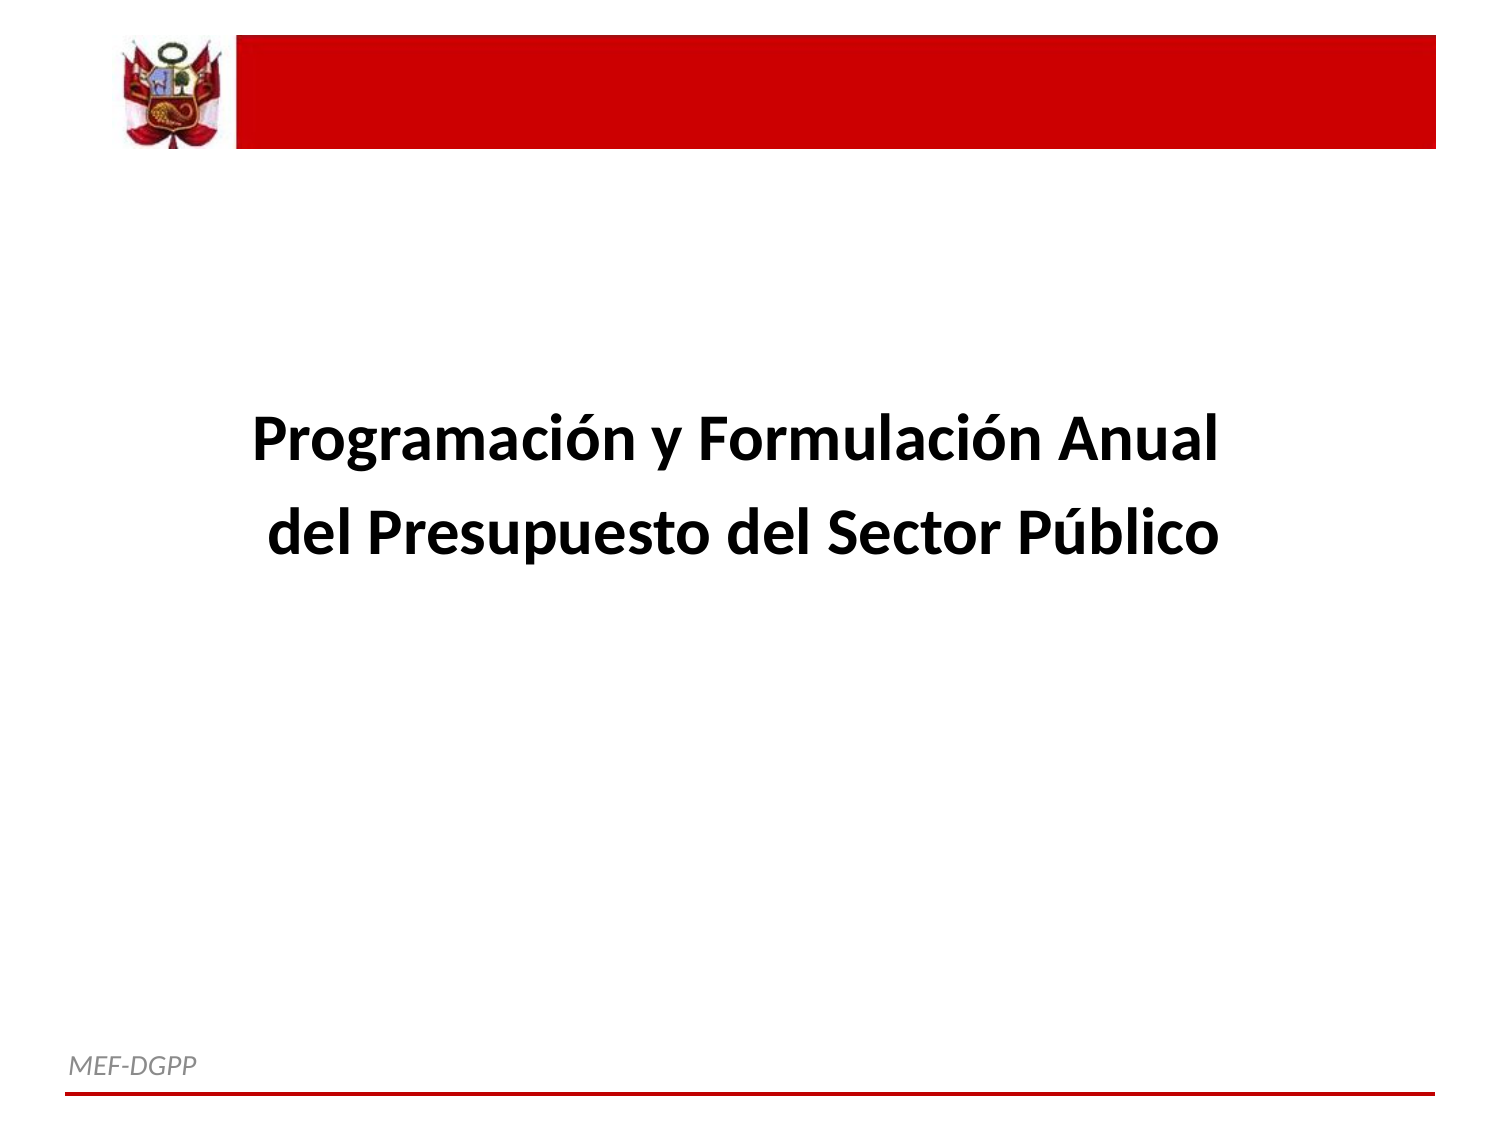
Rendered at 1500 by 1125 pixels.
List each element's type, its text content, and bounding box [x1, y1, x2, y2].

picture [112, 35, 1436, 149]
footer MEF-DGPP [53, 1034, 892, 1094]
list Programación y Formulación Anual del Presupuesto del Sector Público [93, 386, 1395, 598]
